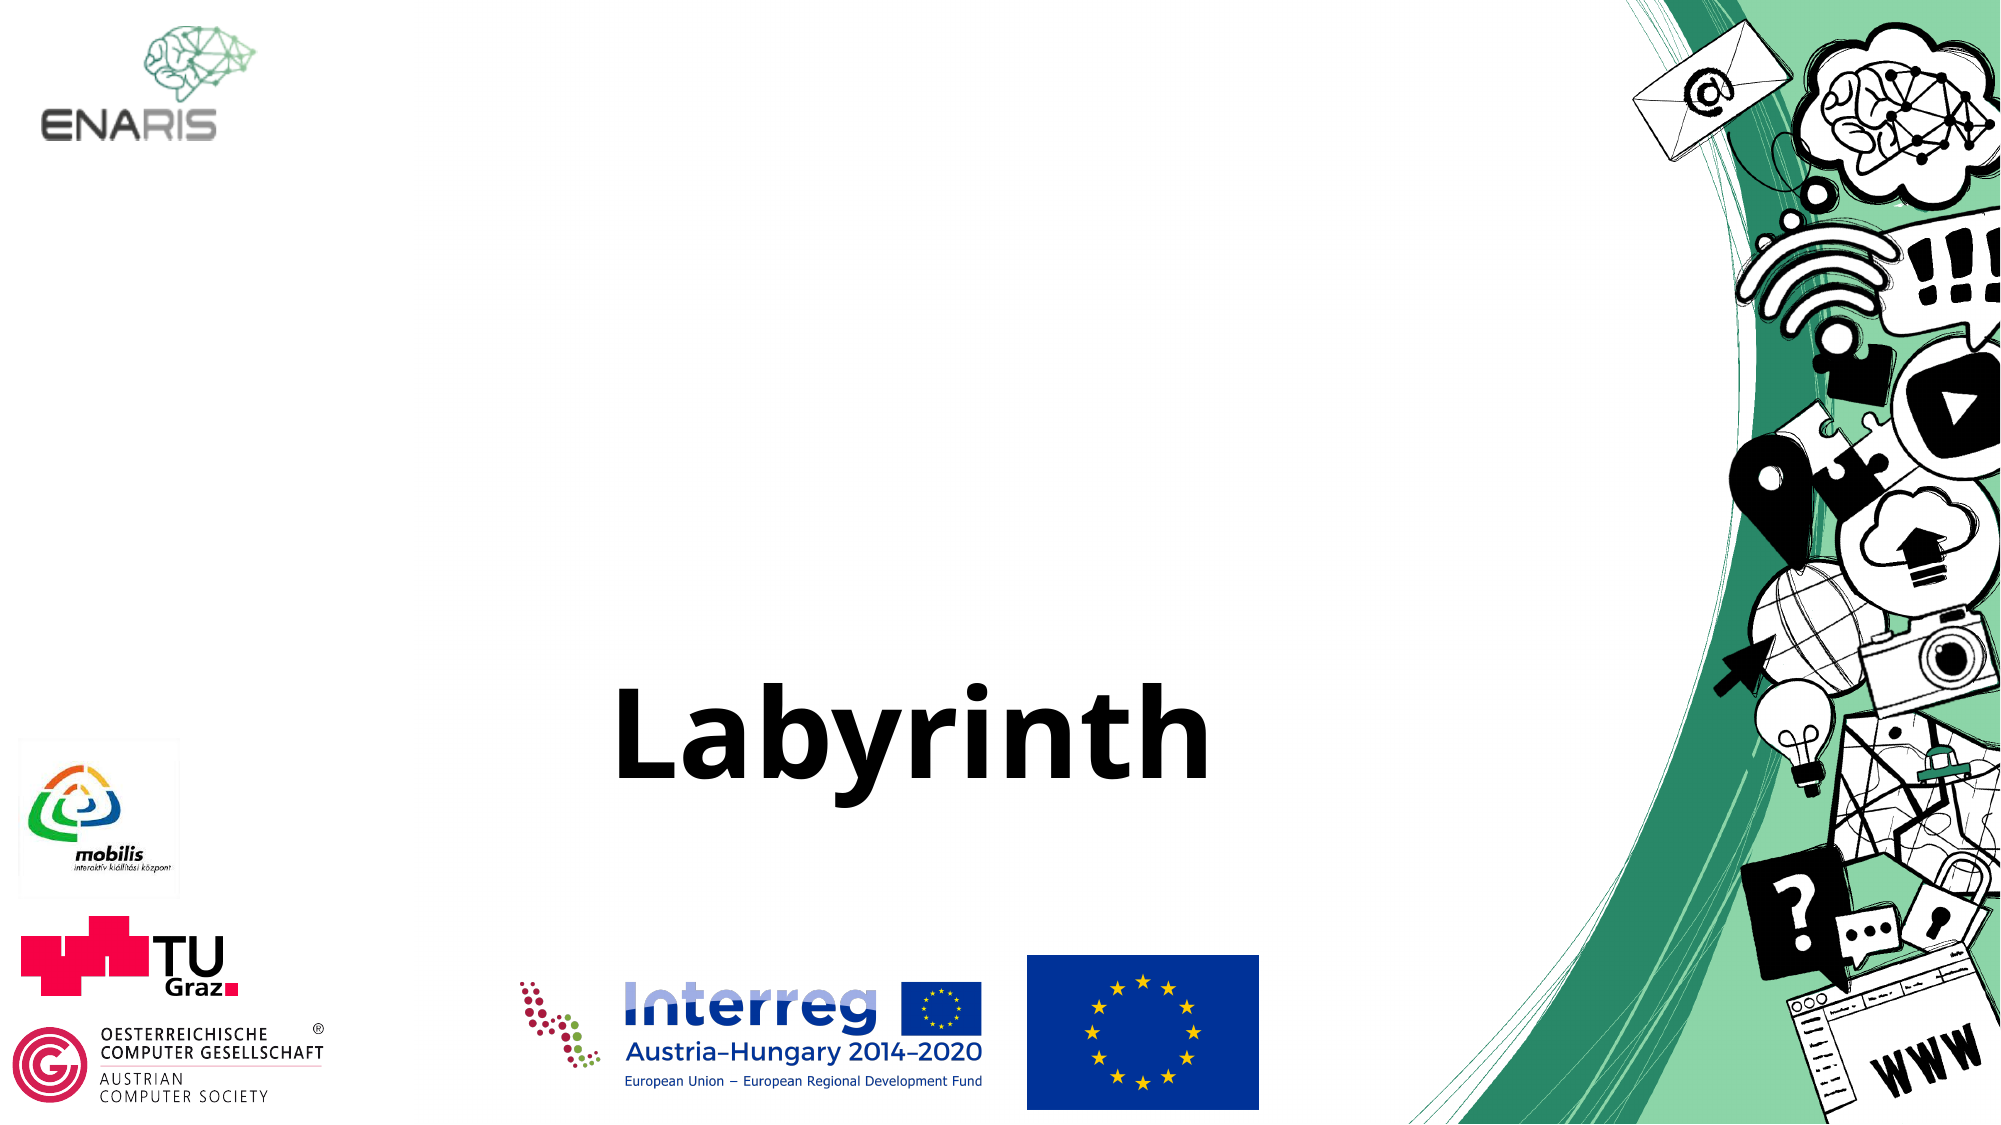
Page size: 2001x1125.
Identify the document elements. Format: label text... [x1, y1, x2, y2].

picture [414, 0, 2001, 1124]
picture [18, 738, 180, 899]
picture [41, 26, 258, 141]
picture [12, 1023, 324, 1103]
picture [21, 916, 238, 996]
title Labyrinth [266, 228, 1559, 814]
